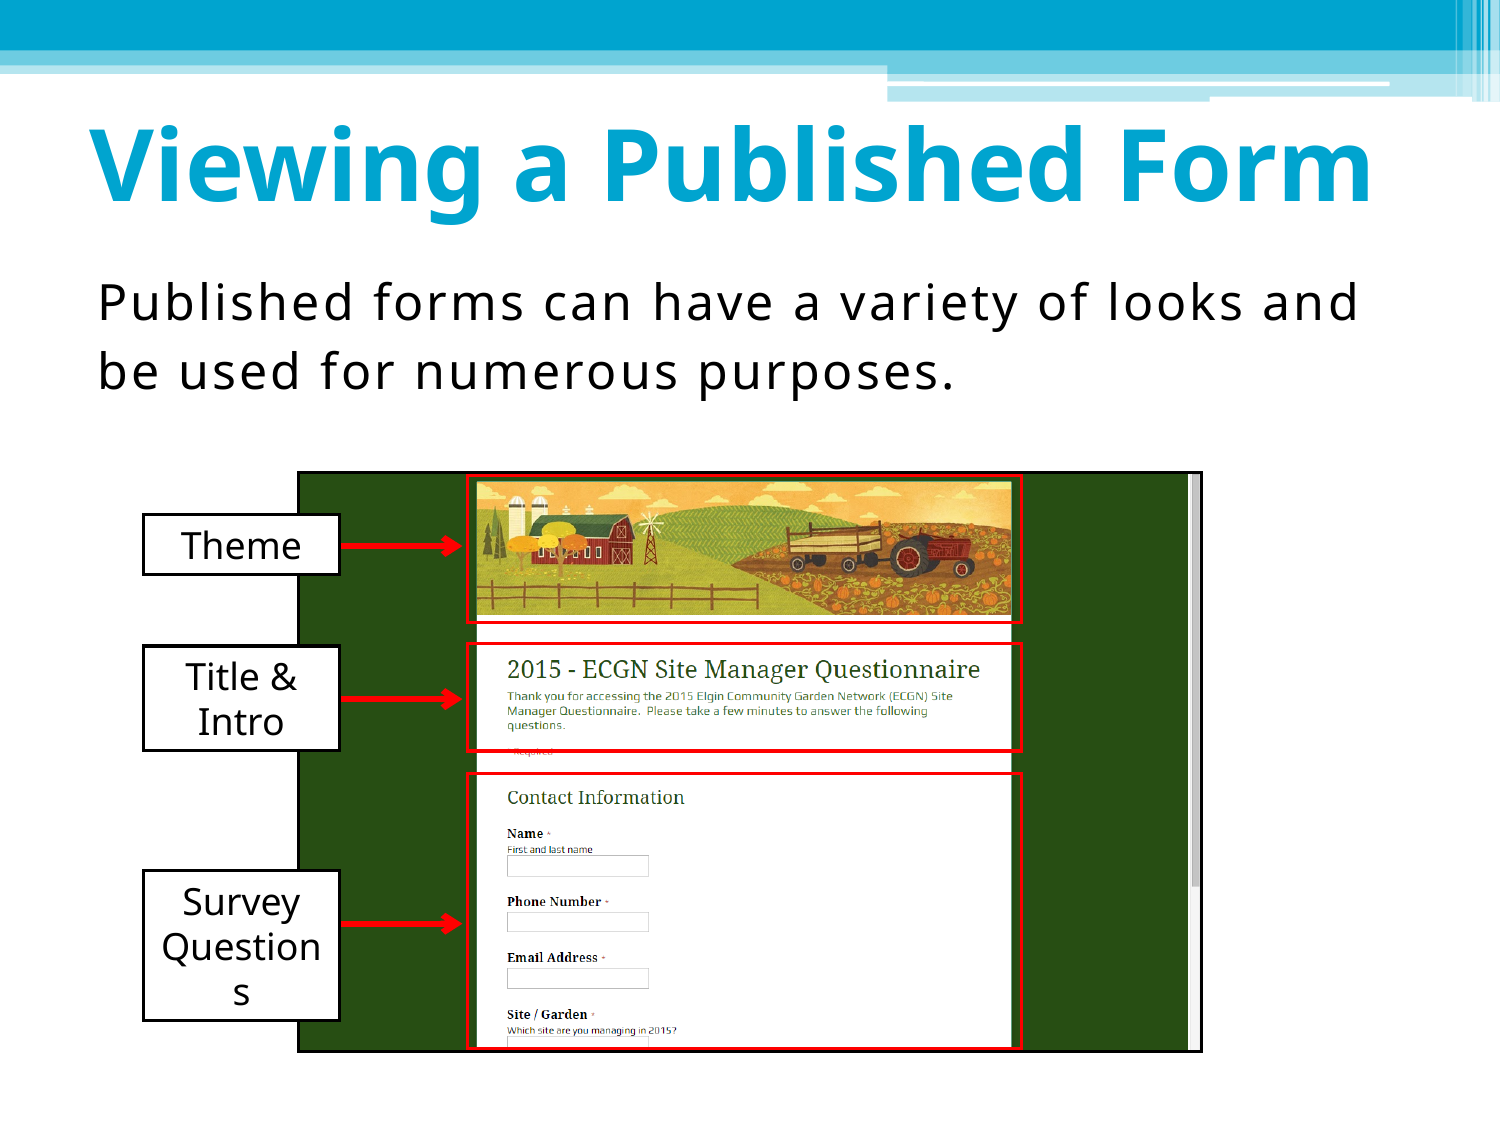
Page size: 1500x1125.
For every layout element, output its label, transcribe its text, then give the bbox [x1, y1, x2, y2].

text_box Theme [143, 514, 299, 575]
title Viewing a Published Form [75, 75, 1418, 248]
text_box Title & Intro [143, 646, 299, 751]
text_box Published forms can have a variety of looks and be used for numerous purposes. [74, 262, 1413, 463]
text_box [299, 473, 1200, 1050]
text_box Survey Questions [143, 870, 299, 1021]
